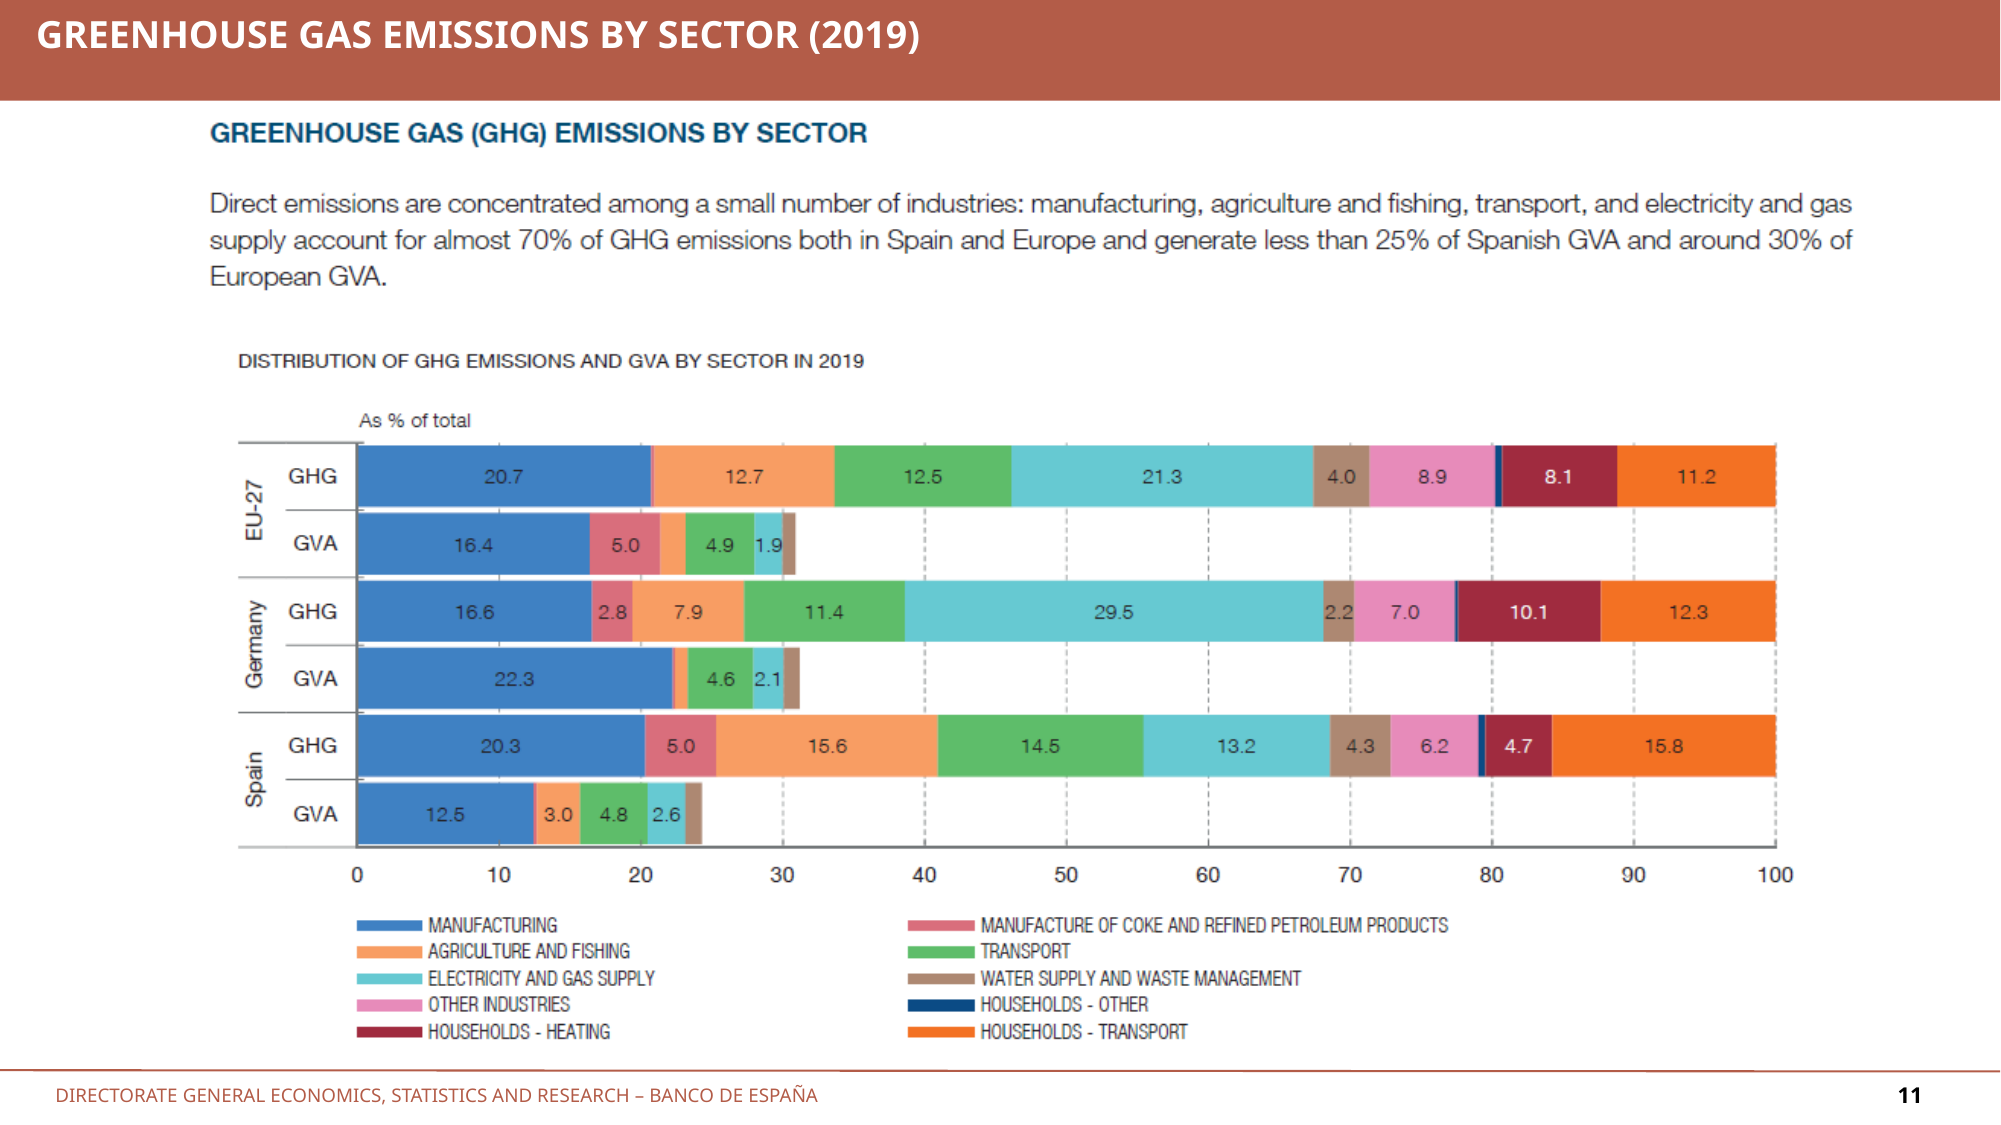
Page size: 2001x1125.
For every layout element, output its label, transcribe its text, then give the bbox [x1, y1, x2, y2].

slide_number 11 [1843, 1074, 1938, 1122]
title Greenhouse gas emissions by sector (2019) [21, 8, 1983, 100]
picture [208, 120, 1861, 1056]
